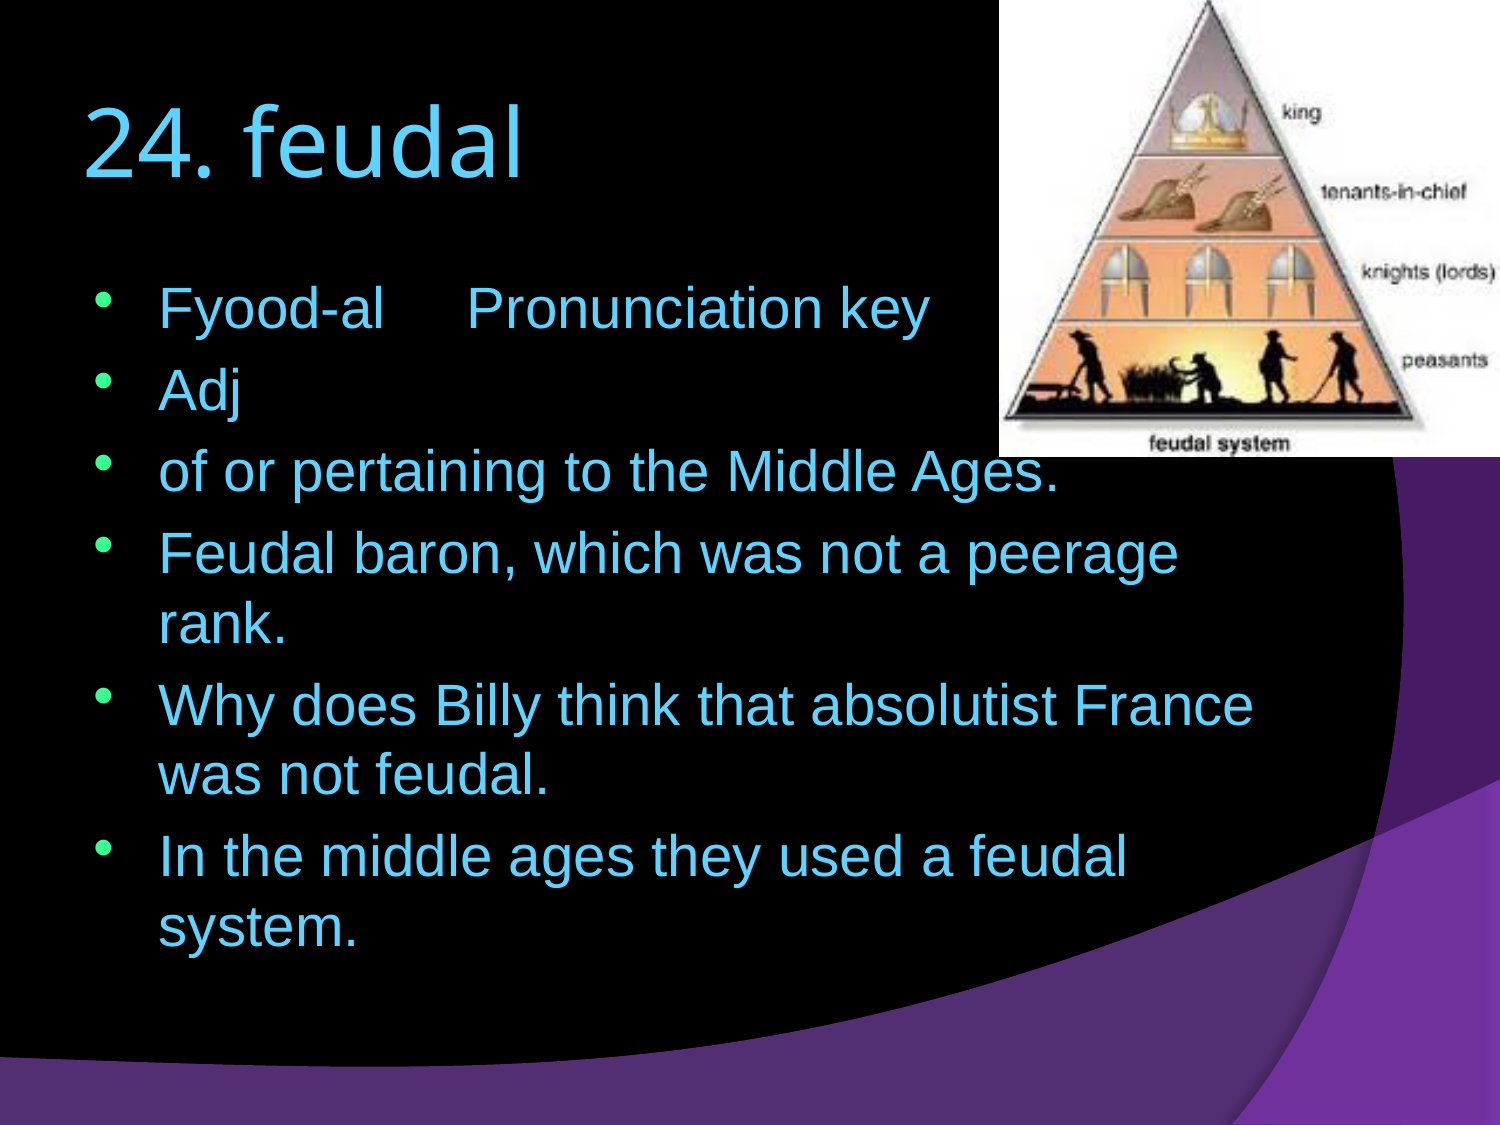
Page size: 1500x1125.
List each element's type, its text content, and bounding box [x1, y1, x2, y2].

title 24. feudal [75, 45, 989, 233]
list Fyood-al Pronunciation key Adj of or pertaining to the Middle Ages. Feudal baron, which was not a peerage rank. Why does Billy think that absolutist France was not feudal. In the middle ages they used a feudal system. [75, 262, 1300, 1005]
picture [999, 0, 1500, 457]
